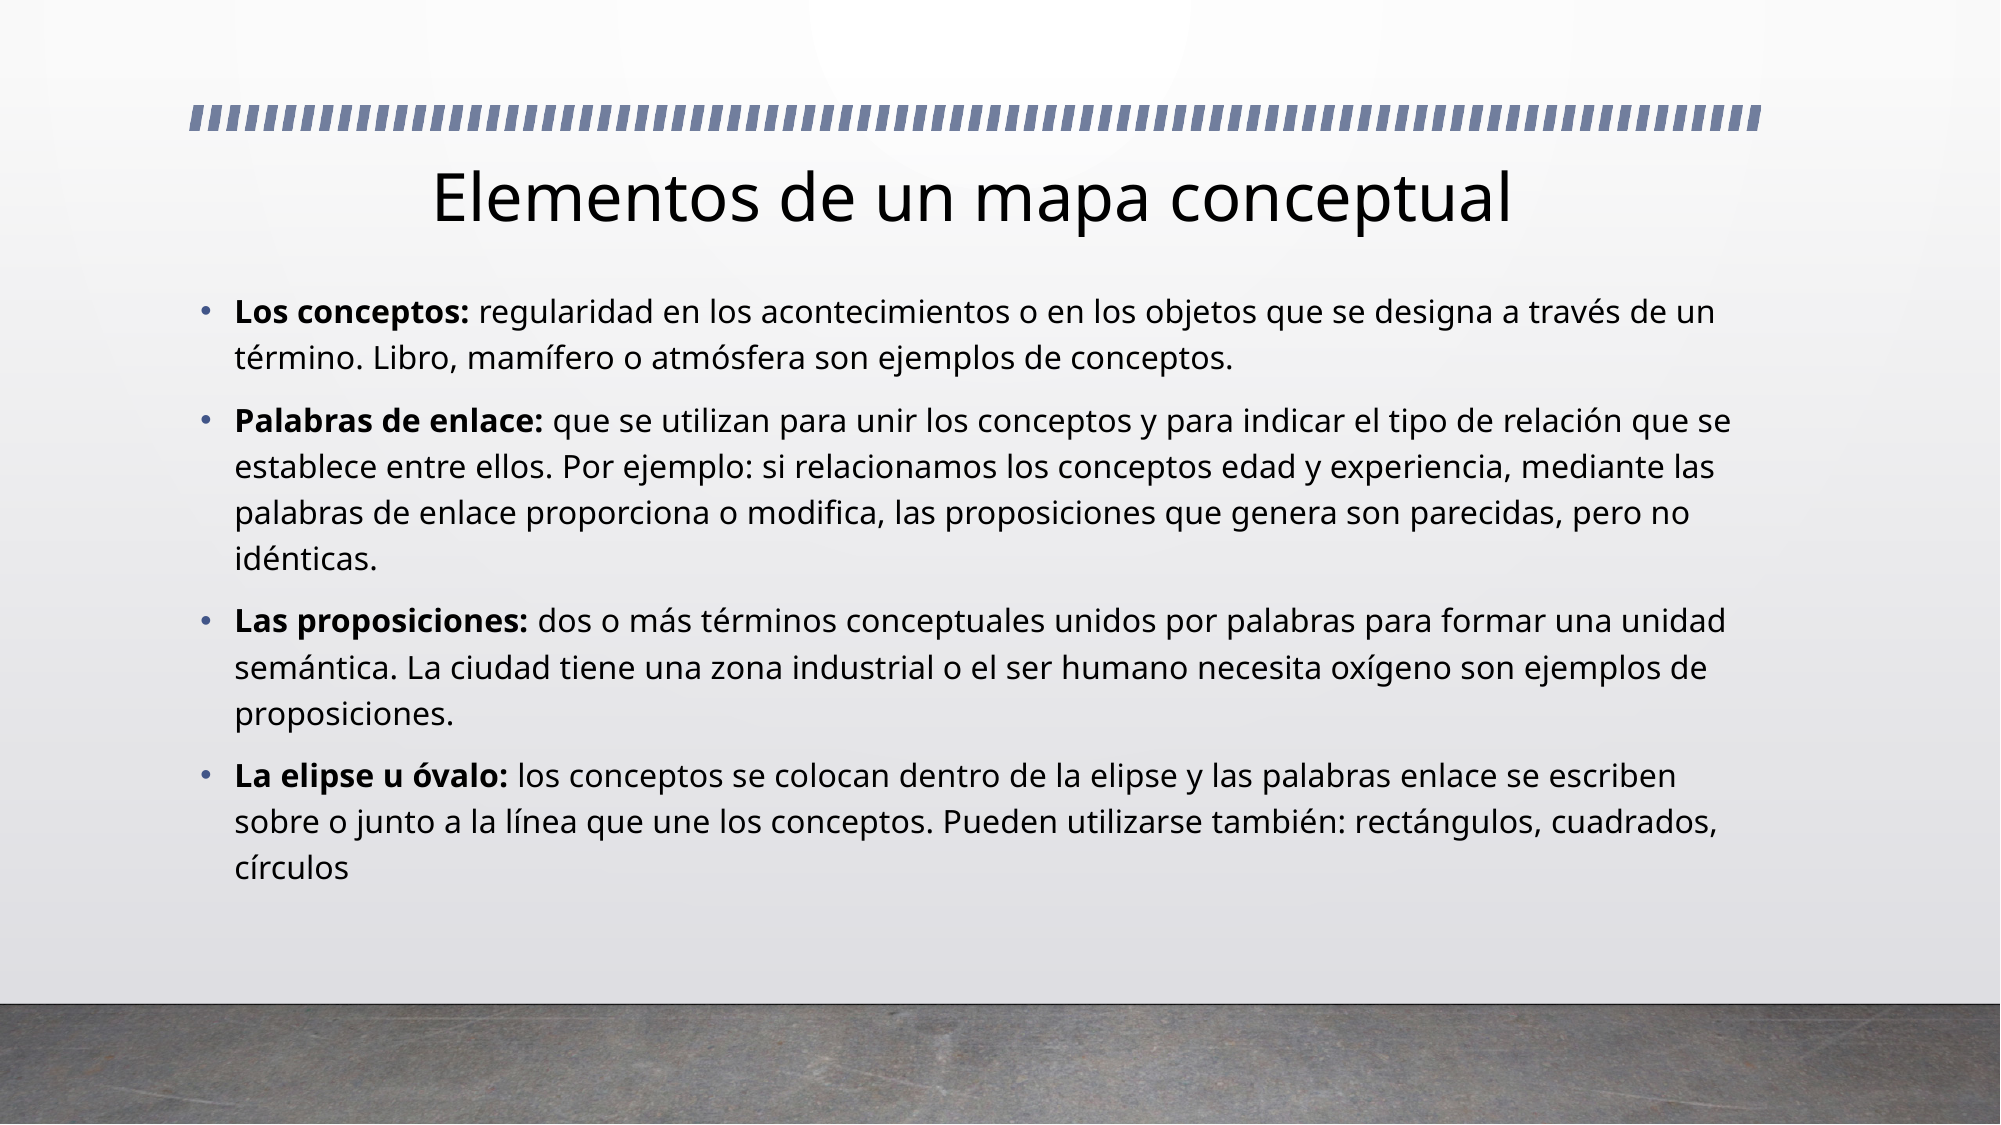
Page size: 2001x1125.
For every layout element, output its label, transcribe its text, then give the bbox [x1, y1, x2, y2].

list Los conceptos: regularidad en los acontecimientos o en los objetos que se designa a través de un término. Libro, mamífero o atmósfera son ejemplos de conceptos. Palabras de enlace: que se utilizan para unir los conceptos y para indicar el tipo de relación que se establece entre ellos. Por ejemplo: si relacionamos los conceptos edad y experiencia, mediante las palabras de enlace proporciona o modifica, las proposiciones que genera son parecidas, pero no idénticas. Las proposiciones: dos o más términos conceptuales unidos por palabras para formar una unidad semántica. La ciudad tiene una zona industrial o el ser humano necesita oxígeno son ejemplos de proposiciones. La elipse u óvalo: los conceptos se colocan dentro de la elipse y las palabras enlace se escriben sobre o junto a la línea que une los conceptos. Pueden utilizarse también: rectángulos, cuadrados, círculos [185, 276, 1761, 897]
title Elementos de un mapa conceptual [185, 156, 1761, 276]
picture [0, 1004, 2000, 1124]
